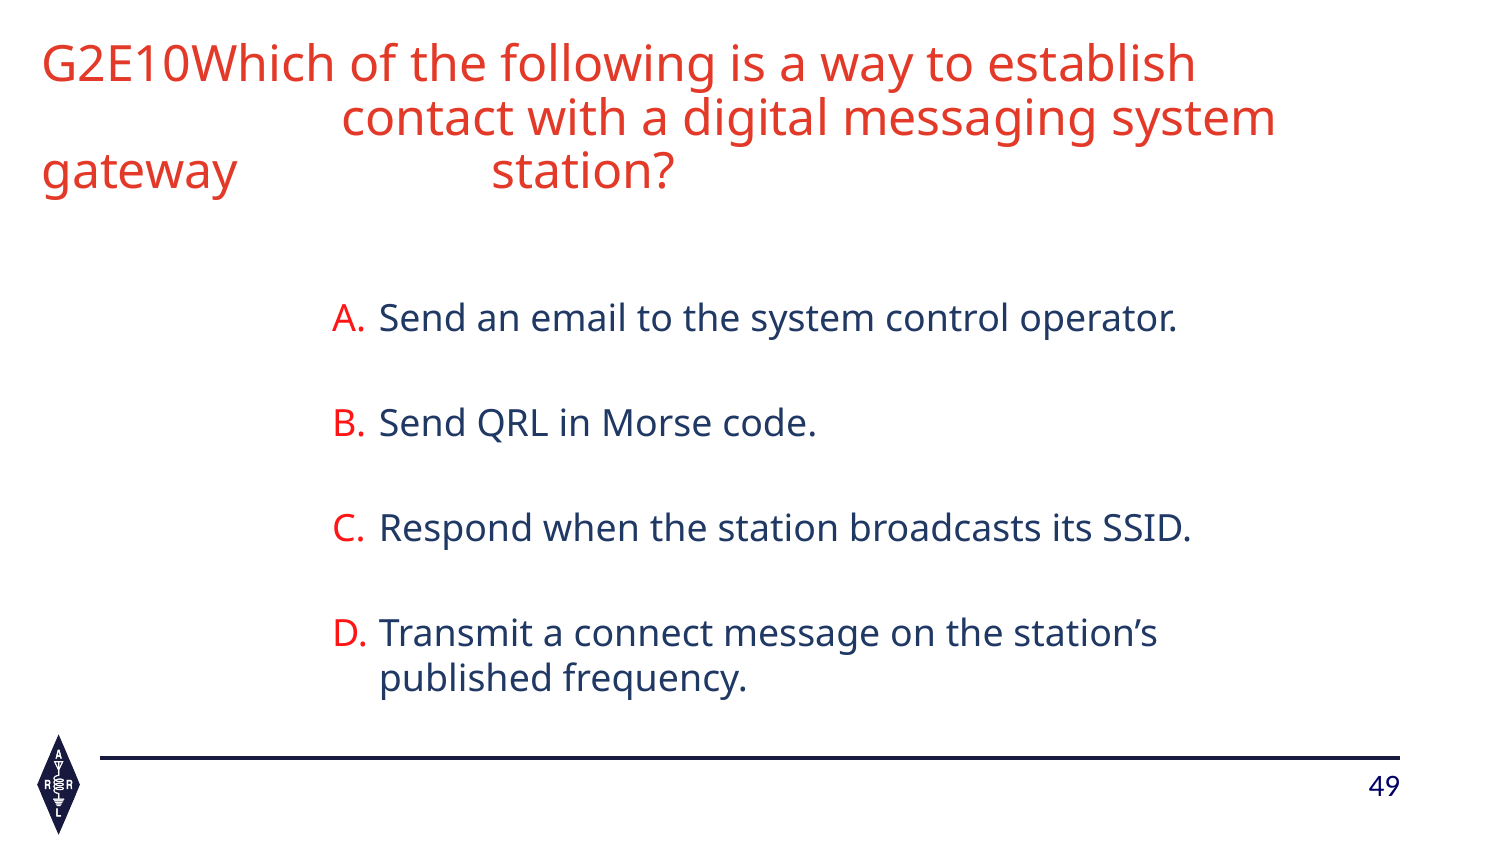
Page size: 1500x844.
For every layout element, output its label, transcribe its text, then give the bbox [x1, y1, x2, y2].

slide_number 49 [1302, 761, 1400, 807]
text_box Send an email to the system control operator. Send QRL in Morse code. Respond when the station broadcasts its SSID. Transmit a connect message on the station’s published frequency. [320, 288, 1280, 726]
title G2E10 Which of the following is a way to establish contact with a digital messaging system gateway station? [41, 32, 1384, 233]
picture [37, 734, 80, 835]
list [76, 192, 1425, 827]
